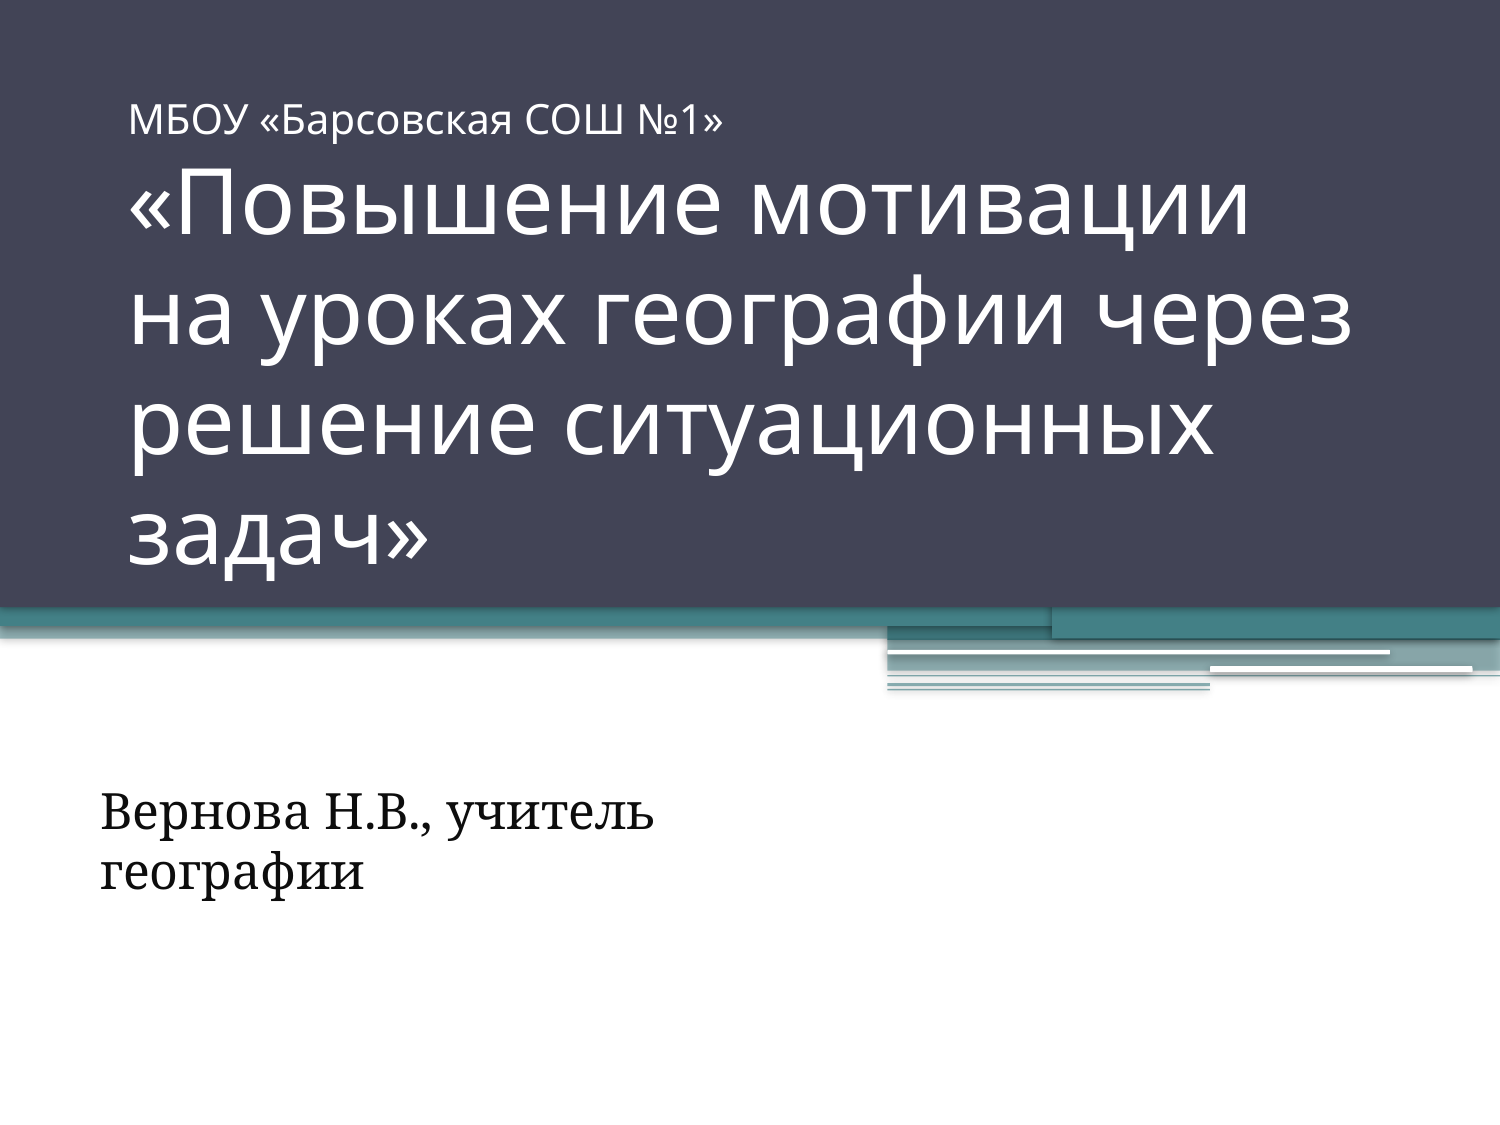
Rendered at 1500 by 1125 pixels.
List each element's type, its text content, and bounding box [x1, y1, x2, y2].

subtitle Вернова Н.В., учитель географии [75, 639, 888, 928]
title МБОУ «Барсовская СОШ №1» «Повышение мотивации на уроках географии через решение ситуационных задач» [112, 35, 1388, 591]
